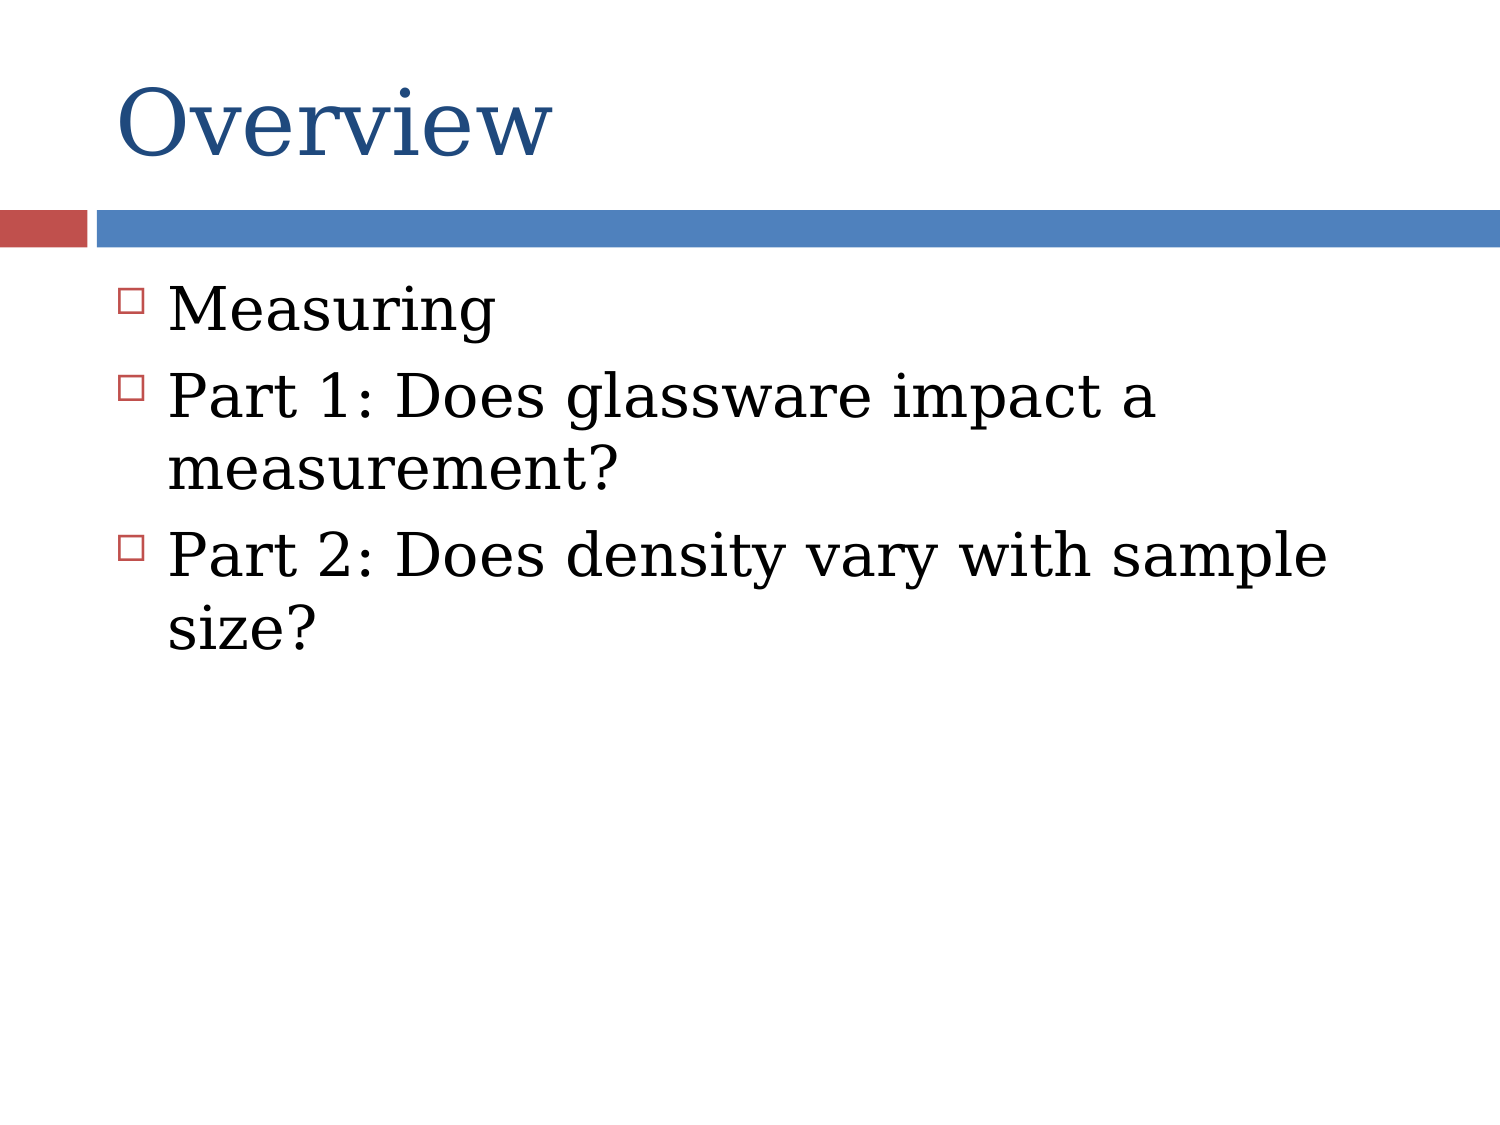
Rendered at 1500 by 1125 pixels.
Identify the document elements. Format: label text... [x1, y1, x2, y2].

list Measuring Part 1: Does glassware impact a measurement? Part 2: Does density vary with sample size? [100, 262, 1438, 1000]
title Overview [100, 37, 1438, 200]
